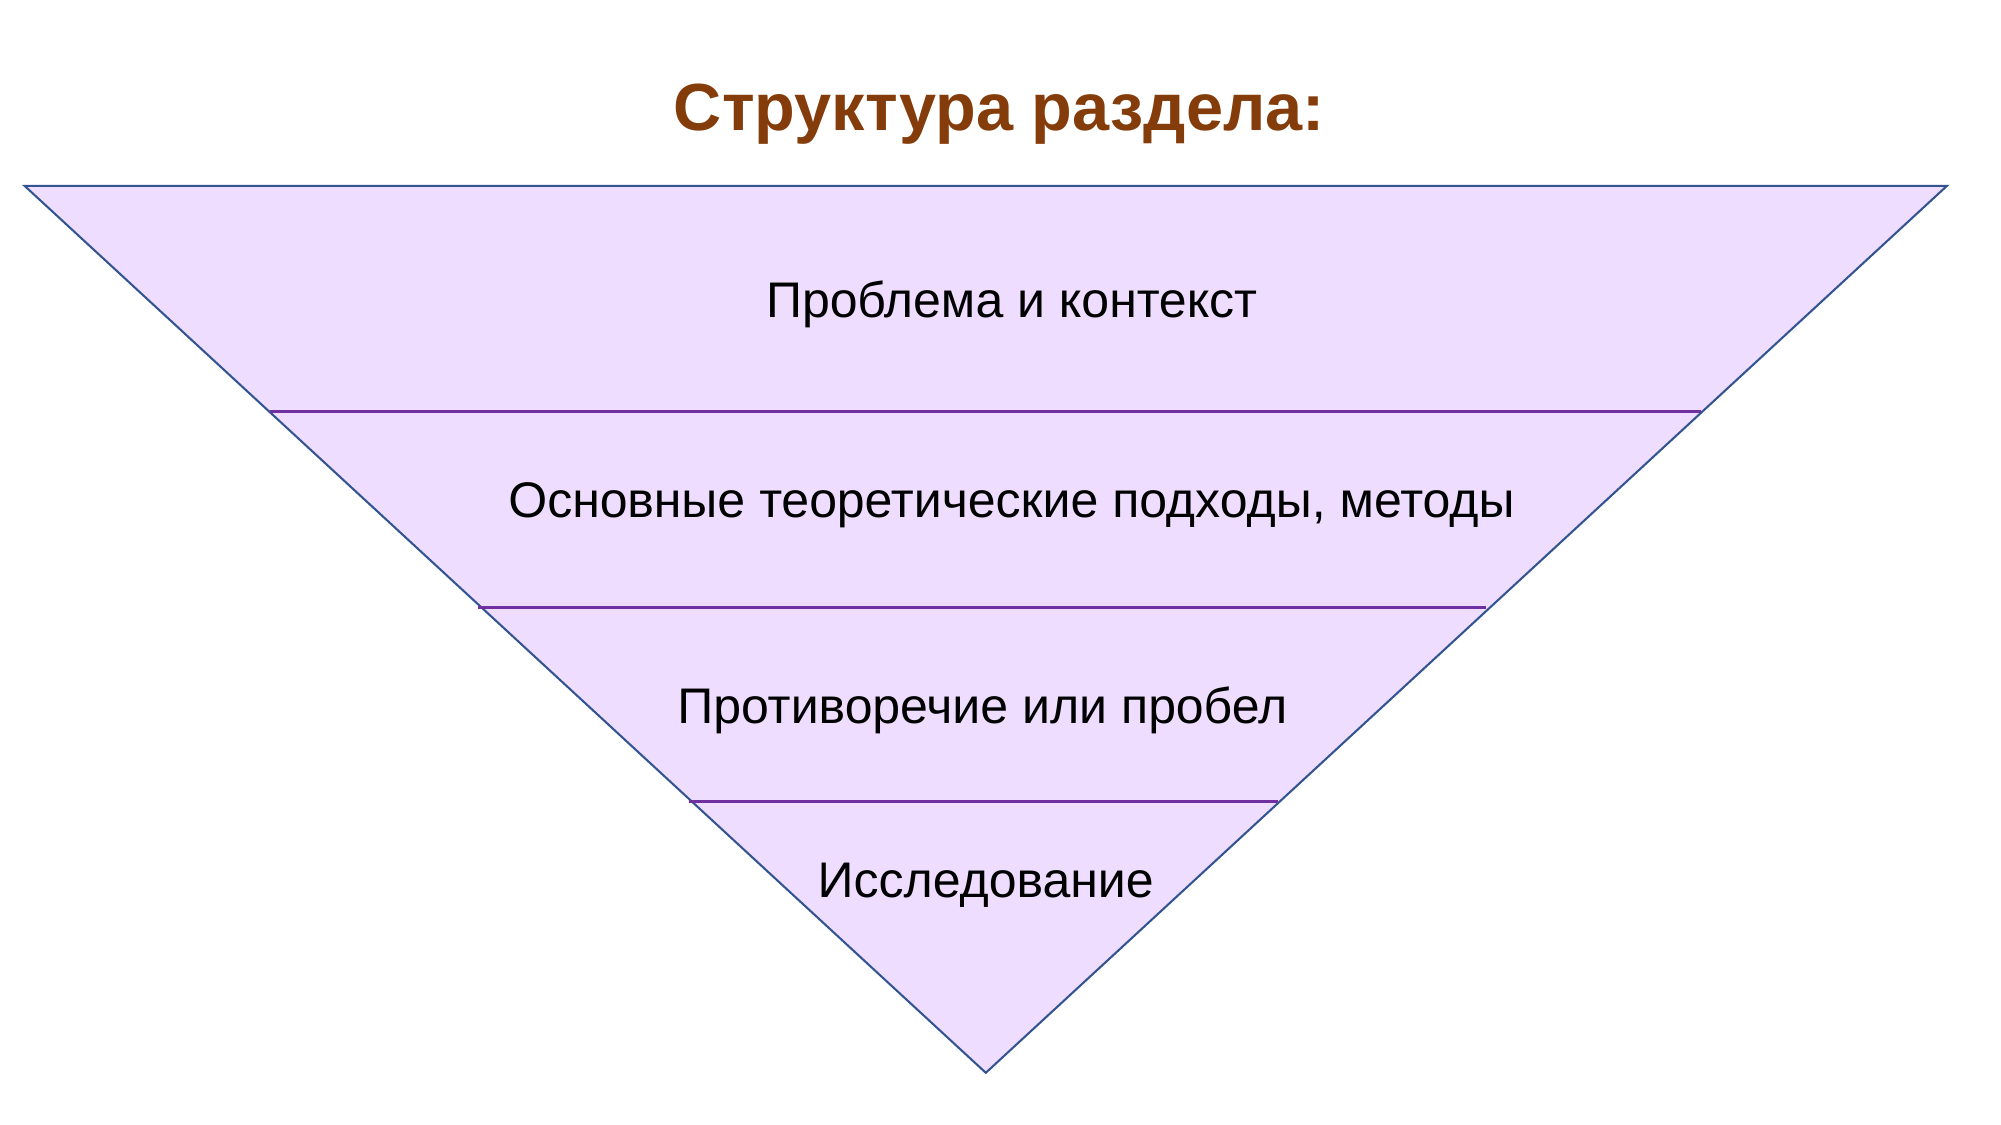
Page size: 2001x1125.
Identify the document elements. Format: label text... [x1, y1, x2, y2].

text_box [402, 536, 1570, 666]
text_box Противоречие или пробел [280, 666, 1684, 742]
text_box Основные теоретические подходы, методы [310, 460, 1714, 536]
text_box Проблема и контекст [310, 260, 1714, 336]
text_box Структура раздела: [38, 52, 1961, 165]
text_box [21, 184, 1950, 460]
text_box [813, 915, 1159, 1075]
text_box Исследование [284, 840, 1688, 915]
text_box [625, 742, 1346, 840]
